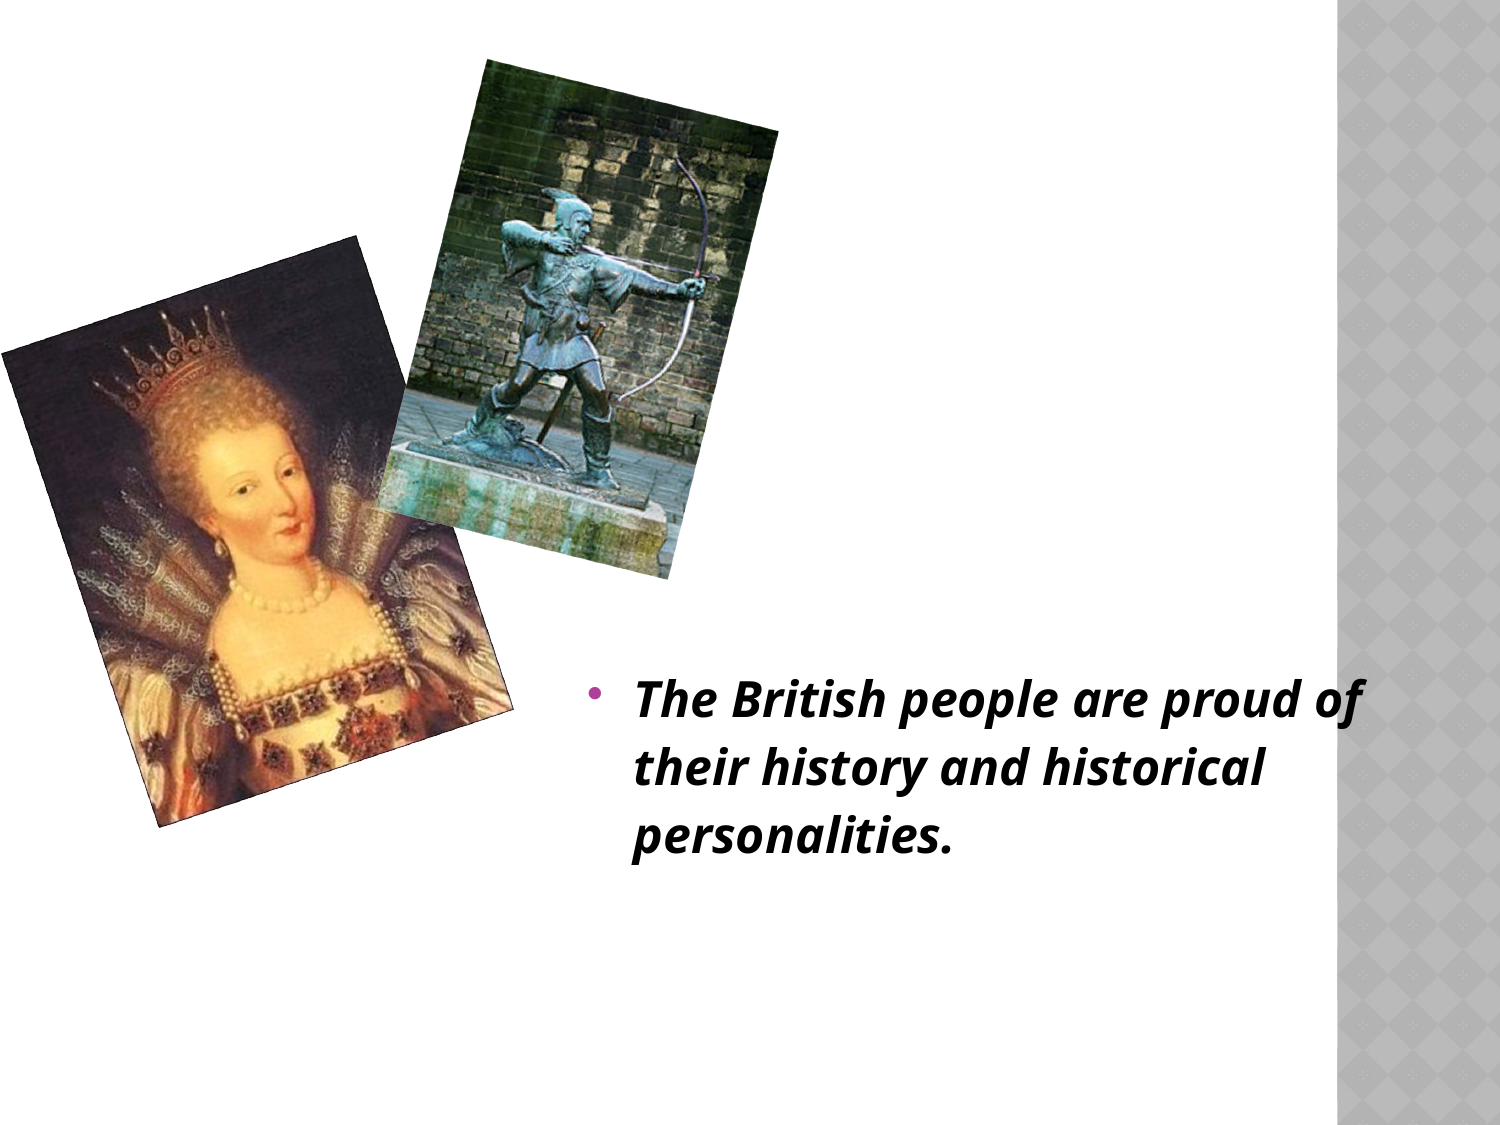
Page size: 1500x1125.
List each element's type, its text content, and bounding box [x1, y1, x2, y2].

picture [585, 558, 672, 579]
picture [227, 236, 370, 279]
picture [481, 60, 591, 86]
picture [2, 333, 64, 540]
list The British people are proud of their history and historical personalities. [574, 656, 1418, 926]
picture [425, 87, 728, 551]
picture [449, 558, 513, 731]
picture [68, 280, 445, 782]
picture [147, 790, 269, 827]
picture [732, 120, 778, 316]
